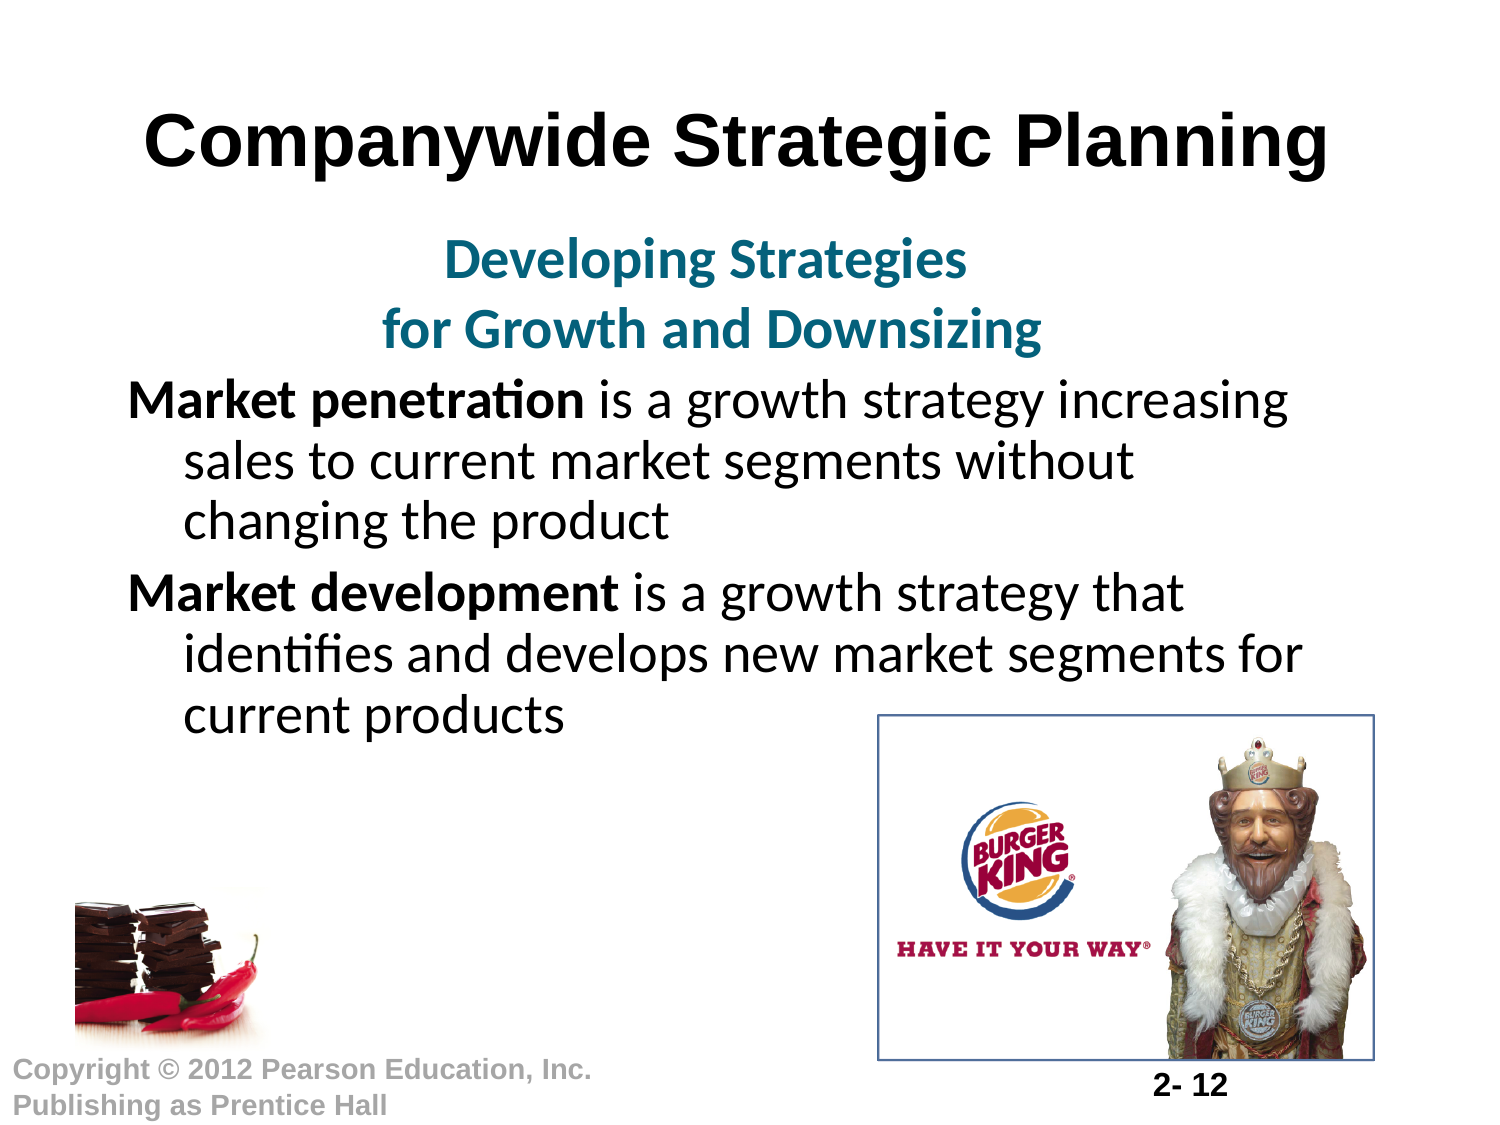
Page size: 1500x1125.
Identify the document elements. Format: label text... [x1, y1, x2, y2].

list Market penetration is a growth strategy increasing sales to current market segments without changing the product Market development is a growth strategy that identifies and develops new market segments for current products [112, 362, 1351, 1001]
list Developing Strategies for Growth and Downsizing [0, 212, 1426, 288]
picture [75, 887, 275, 1054]
picture [874, 712, 1377, 1063]
title Companywide Strategic Planning [99, 49, 1376, 238]
